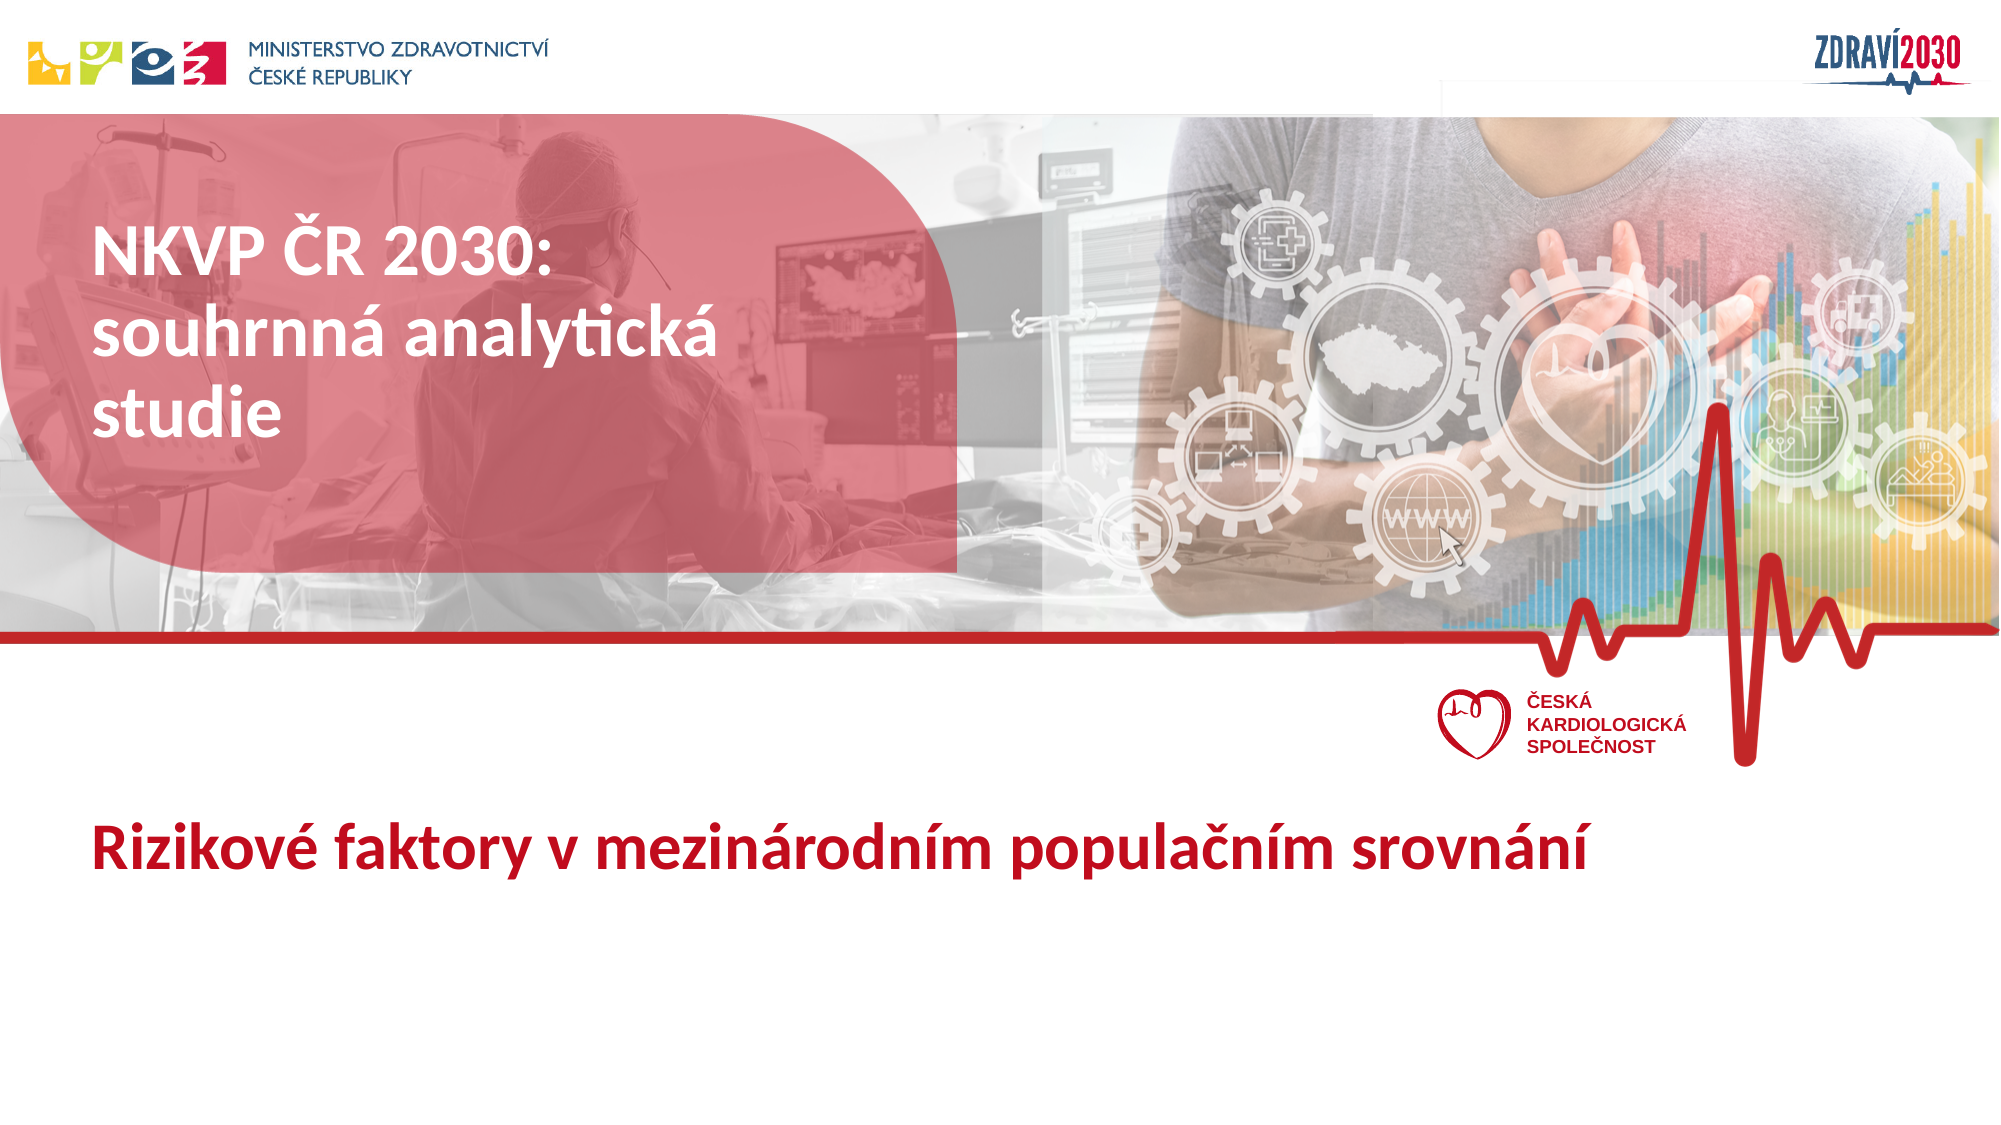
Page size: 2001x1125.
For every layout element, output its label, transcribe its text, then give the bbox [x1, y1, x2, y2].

picture [0, 28, 2000, 767]
title NKVP ČR 2030: souhrnná analytická studie [76, 124, 986, 541]
list Rizikové faktory v mezinárodním populačním srovnání [76, 809, 1901, 887]
